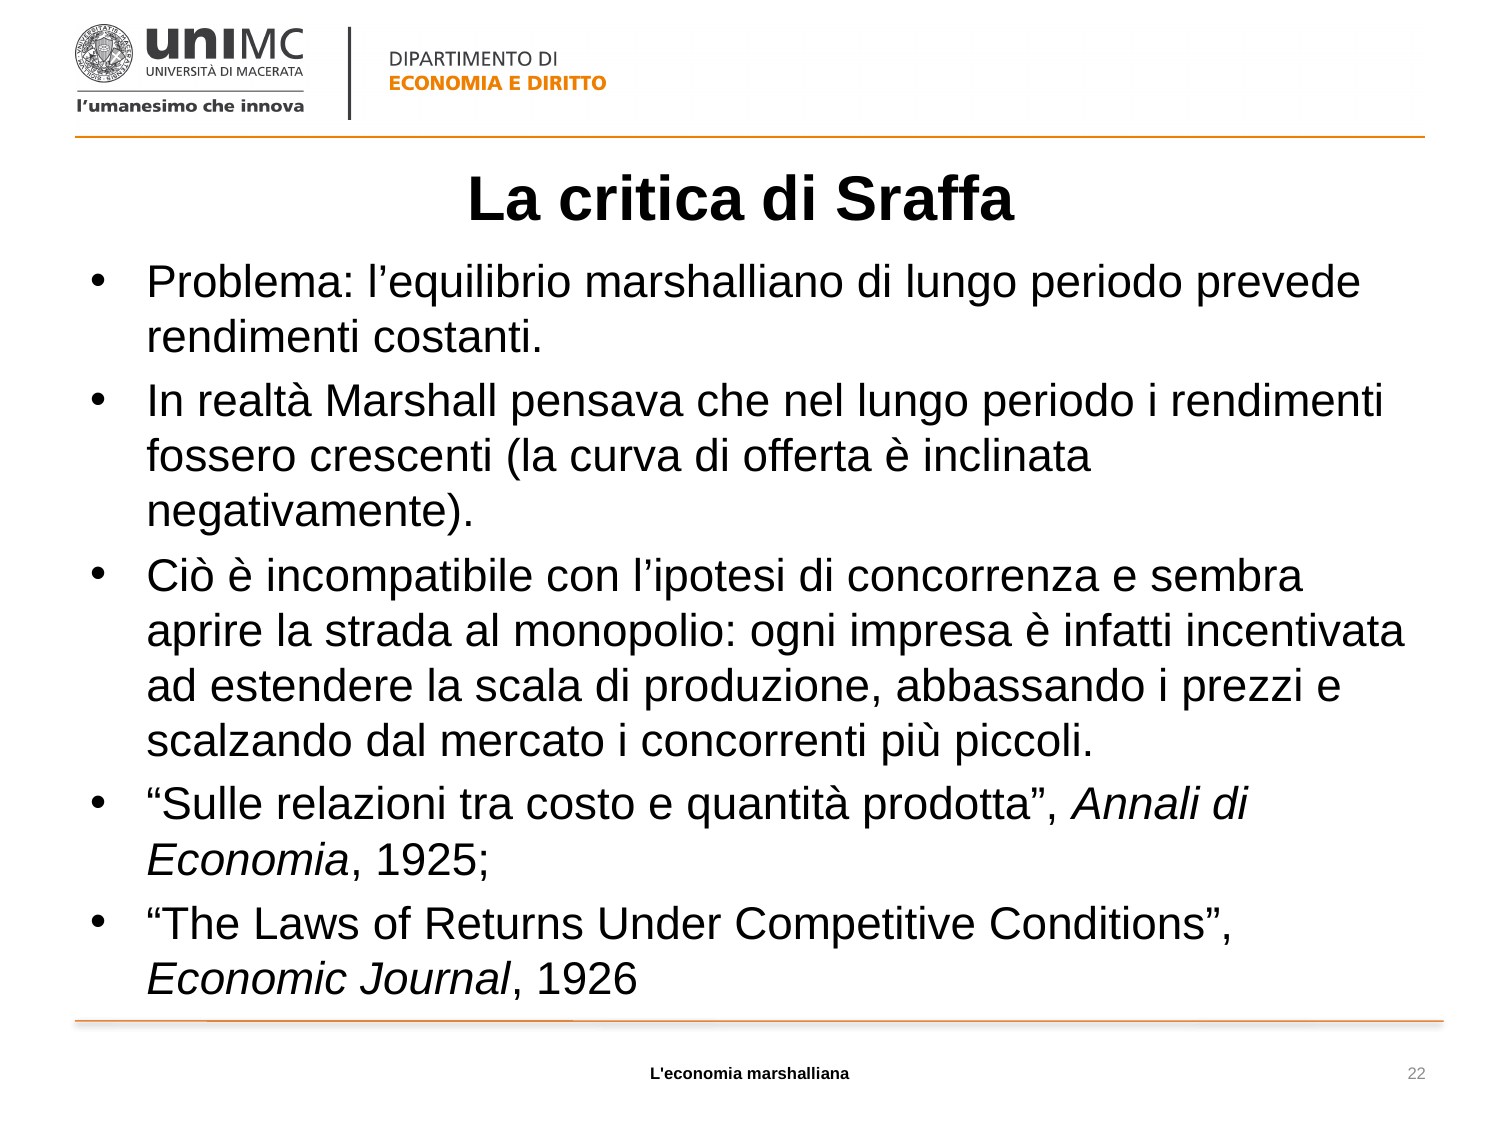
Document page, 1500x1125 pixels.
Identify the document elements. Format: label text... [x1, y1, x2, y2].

list Problema: l’equilibrio marshalliano di lungo periodo prevede rendimenti costanti. In realtà Marshall pensava che nel lungo periodo i rendimenti fossero crescenti (la curva di offerta è inclinata negativamente). Ciò è incompatibile con l’ipotesi di concorrenza e sembra aprire la strada al monopolio: ogni impresa è infatti incentivata ad estendere la scala di produzione, abbassando i prezzi e scalzando dal mercato i concorrenti più piccoli. “Sulle relazioni tra costo e quantità prodotta”, Annali di Economia, 1925; “The Laws of Returns Under Competitive Conditions”, Economic Journal, 1926 [75, 244, 1425, 987]
footer L'economia marshalliana [512, 1042, 988, 1103]
slide_number 22 [1091, 1042, 1442, 1103]
picture [75, 24, 1425, 138]
title La critica di Sraffa [75, 149, 1425, 241]
